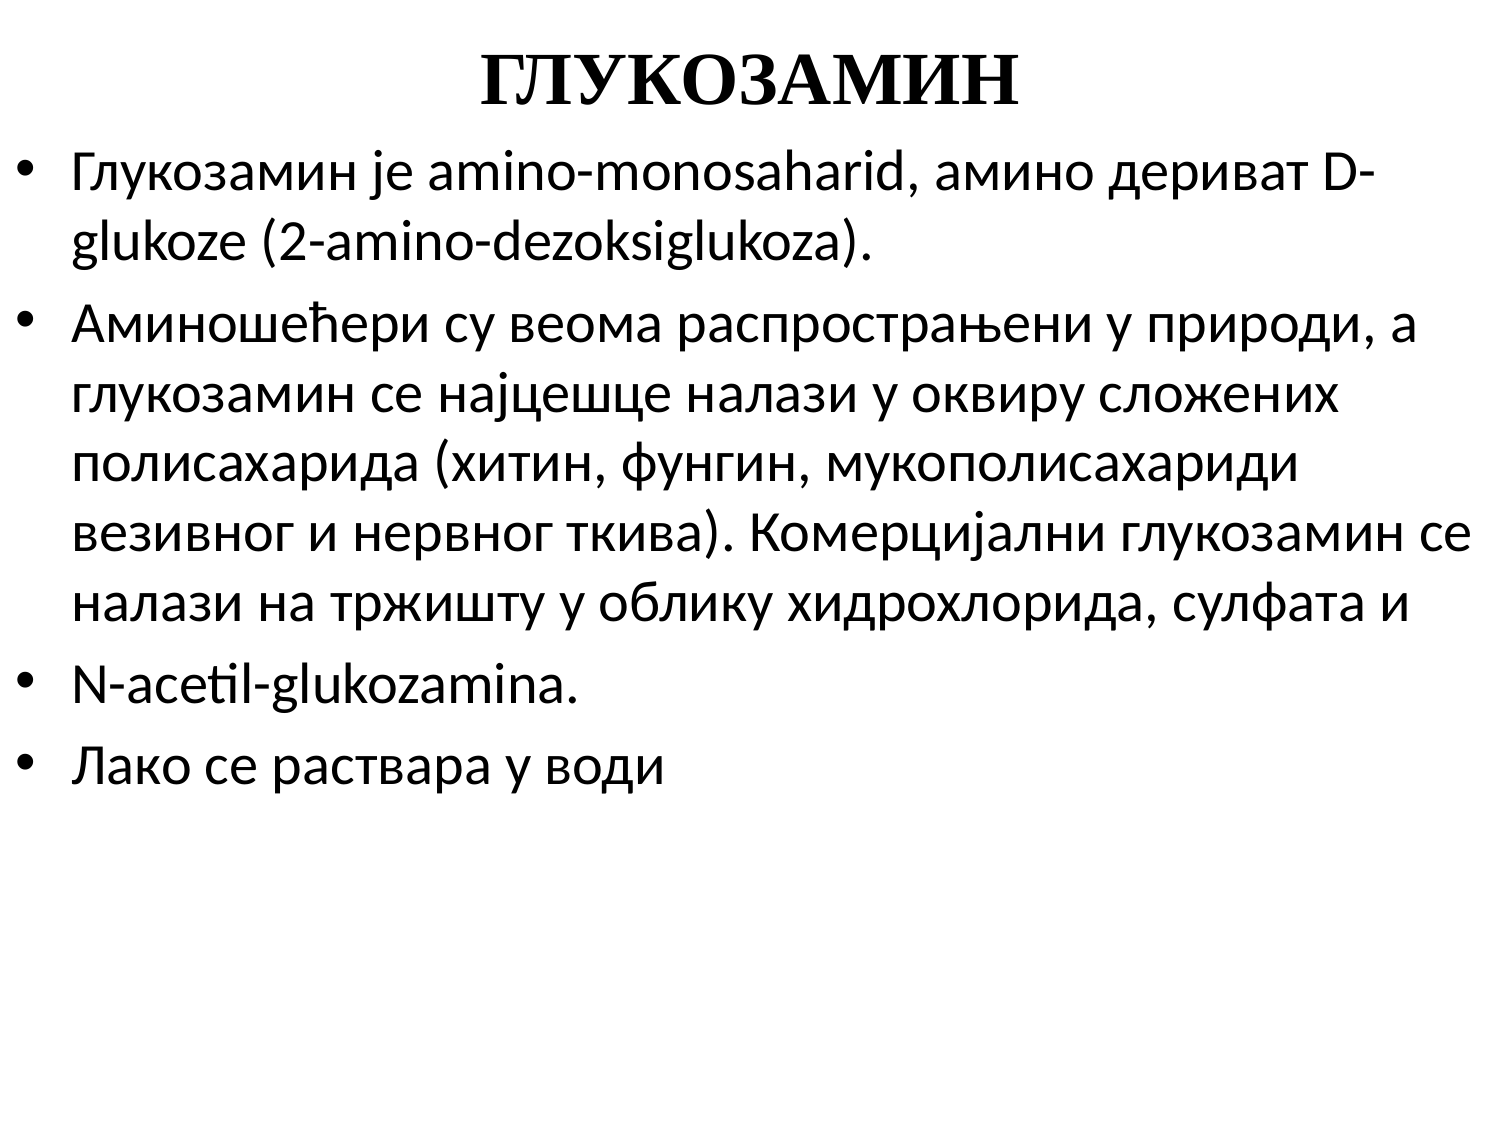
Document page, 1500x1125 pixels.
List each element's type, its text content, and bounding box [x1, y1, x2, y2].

list Глукозамин je amino-monosaharid, амино дериват D-glukoze (2-amino-dezoksiglukoza). Аминошећери су веома распрострањени у природи, а глукозамин се најцешце налази у оквиру сложених полисахарида (хитин, фунгин, мукополисахариди везивног и нервног ткива). Комерцијални глукозамин се налази на тржишту у облику хидрохлорида, сулфата и N-acetil-glukozamina. Лако се раствара у води [0, 125, 1500, 1125]
title ГЛУКОЗАМИН [0, 0, 1500, 125]
